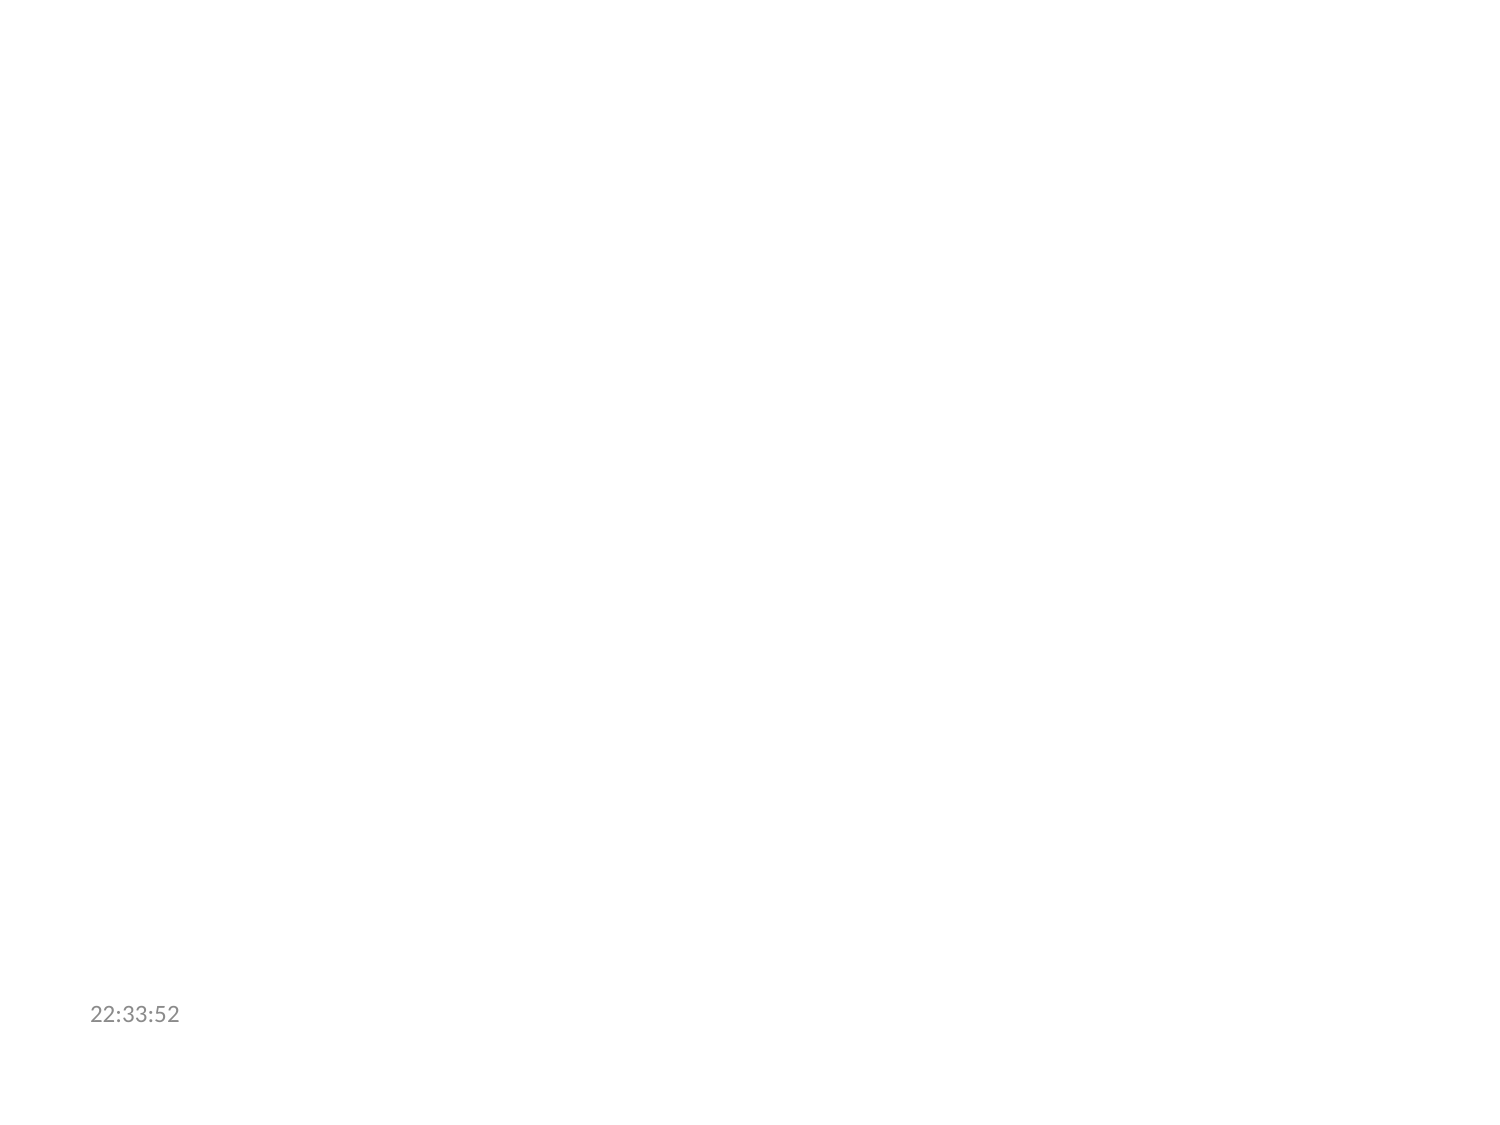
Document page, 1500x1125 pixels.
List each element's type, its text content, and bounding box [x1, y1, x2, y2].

text_box 15:35:09 [75, 982, 425, 1043]
